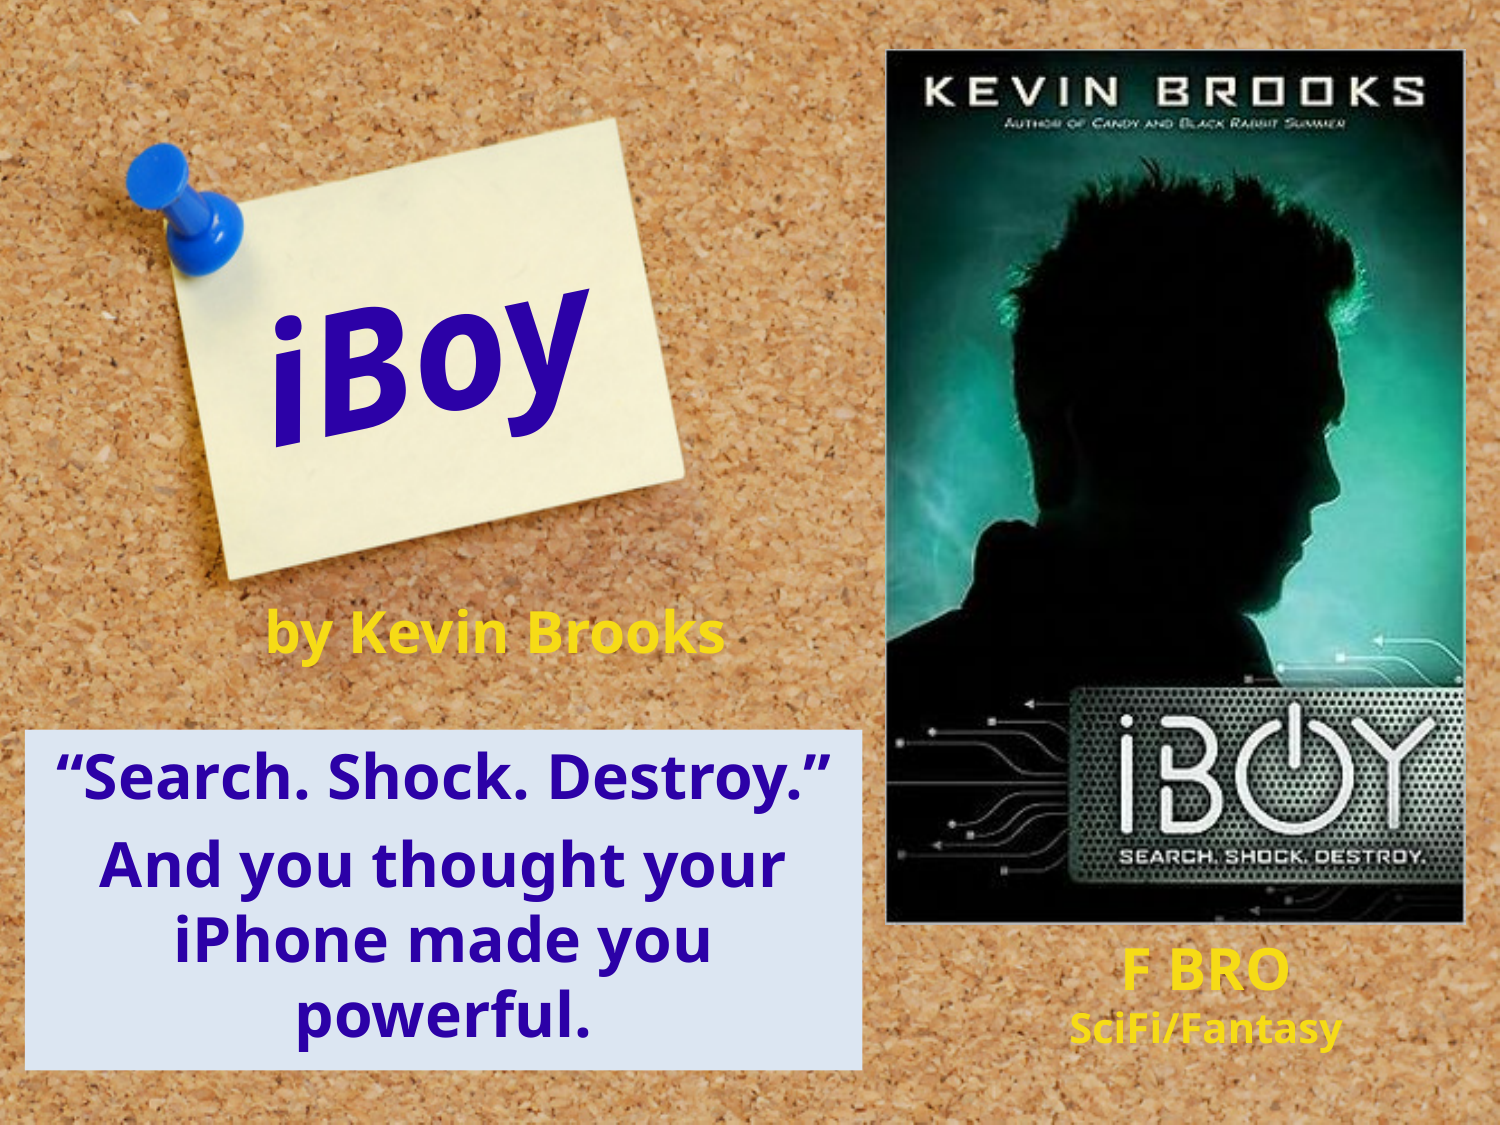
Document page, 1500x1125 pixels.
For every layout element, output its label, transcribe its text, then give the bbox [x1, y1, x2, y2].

list “Search. Shock. Destroy.” And you thought your iPhone made you powerful. [24, 729, 863, 1071]
title iBoy [162, 137, 684, 561]
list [885, 49, 1466, 926]
text_box F BRO SciFi/Fantasy [1037, 935, 1375, 1060]
picture [0, 0, 1500, 1125]
text_box by Kevin Brooks [249, 587, 813, 673]
